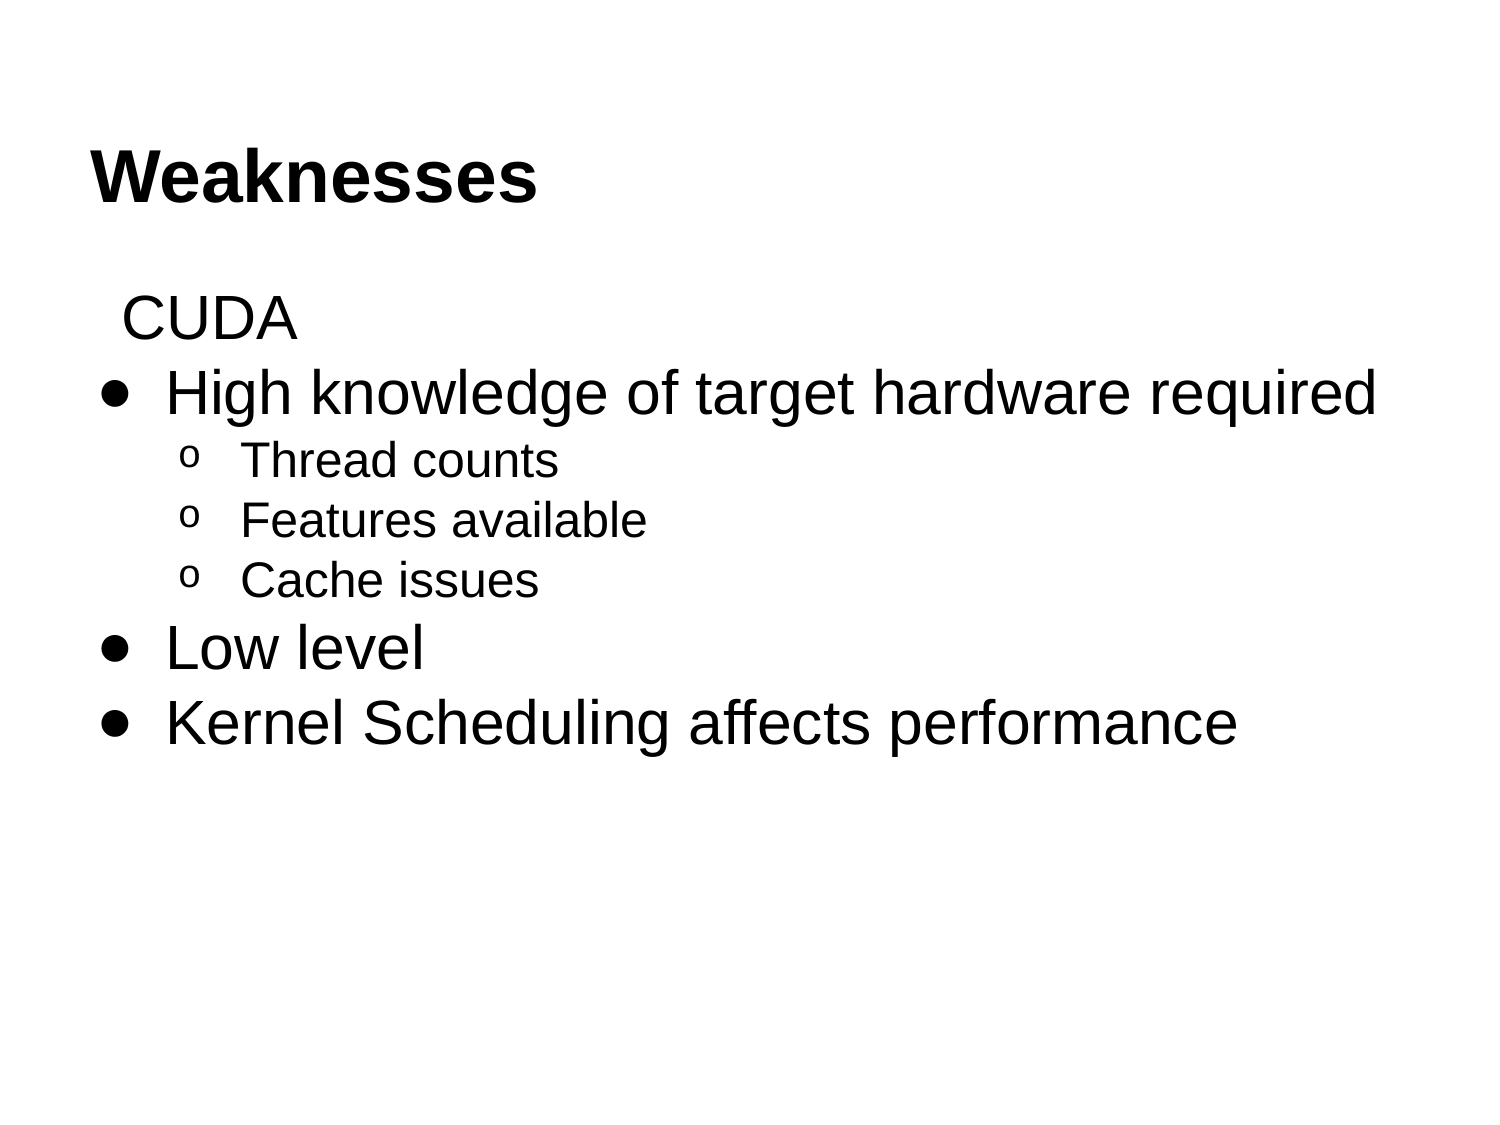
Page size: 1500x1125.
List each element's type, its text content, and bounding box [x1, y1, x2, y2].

list CUDA High knowledge of target hardware required Thread counts Features available Cache issues Low level Kernel Scheduling affects performance [75, 262, 1425, 1078]
title Weaknesses [75, 45, 1425, 233]
